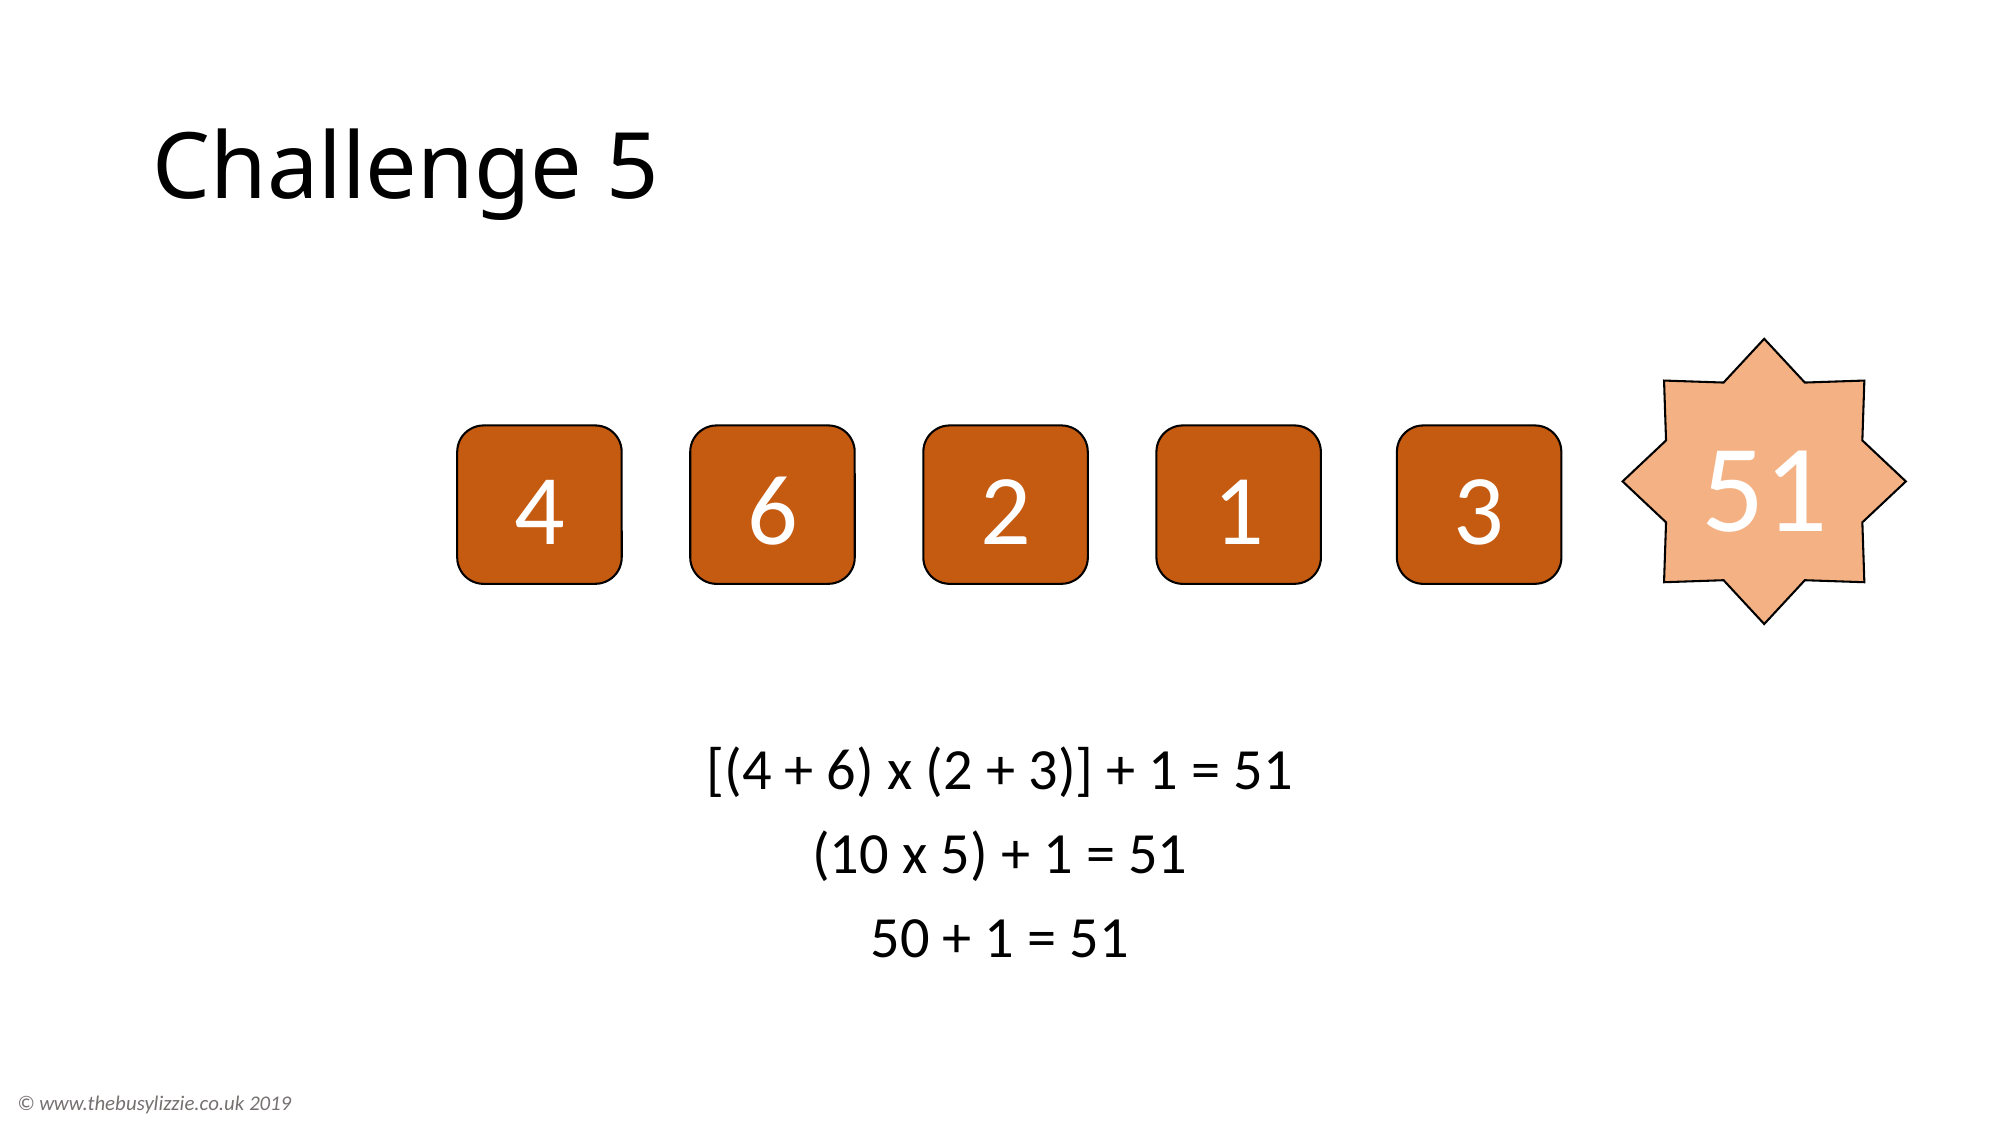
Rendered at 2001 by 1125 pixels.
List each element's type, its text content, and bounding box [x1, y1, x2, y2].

text_box 1 [1155, 424, 1322, 585]
text_box 2 [922, 424, 1089, 585]
text_box 6 [689, 424, 856, 585]
text_box 51 [1621, 337, 1908, 626]
list [(4 + 6) x (2 + 3)] + 1 = 51 (10 x 5) + 1 = 51 50 + 1 = 51 [137, 731, 1863, 987]
text_box 4 [456, 424, 623, 585]
title Challenge 5 [137, 59, 1863, 278]
text_box © www.thebusylizzie.co.uk 2019 [2, 1082, 311, 1122]
text_box 3 [1395, 424, 1563, 585]
